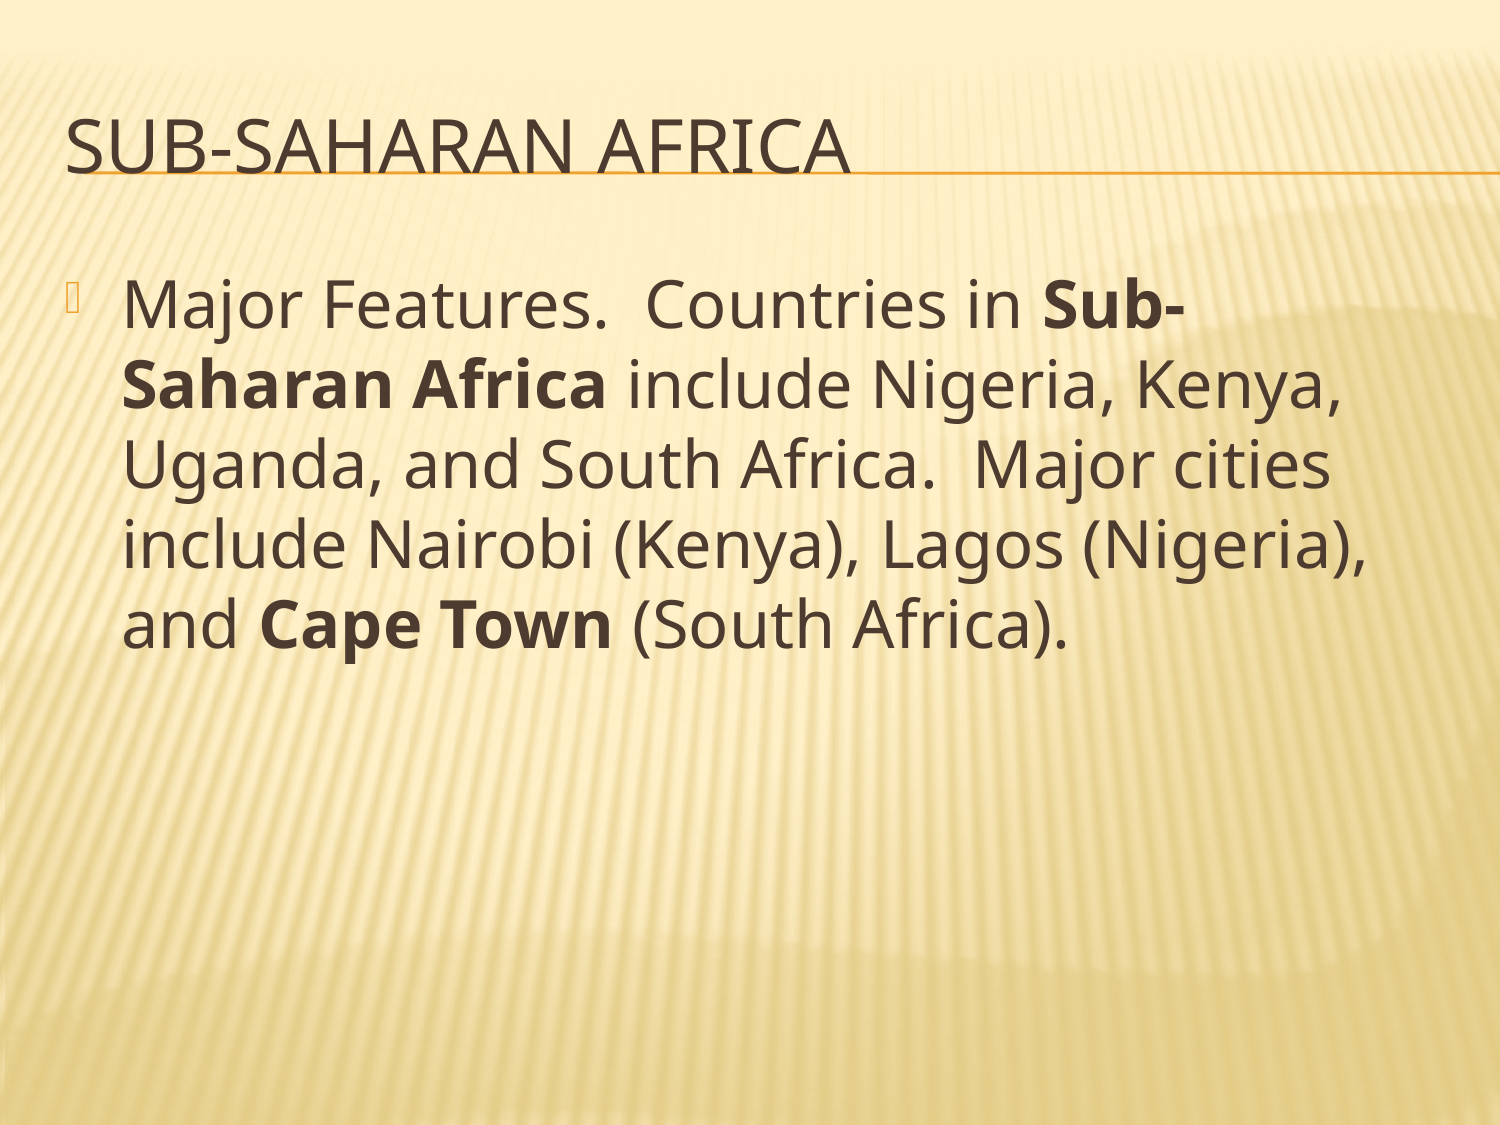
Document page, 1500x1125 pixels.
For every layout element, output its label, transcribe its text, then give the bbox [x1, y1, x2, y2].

title Sub-Saharan Africa [50, 75, 1475, 213]
list Major Features. Countries in Sub-Saharan Africa include Nigeria, Kenya, Uganda, and South Africa. Major cities include Nairobi (Kenya), Lagos (Nigeria), and Cape Town (South Africa). [50, 254, 1475, 998]
